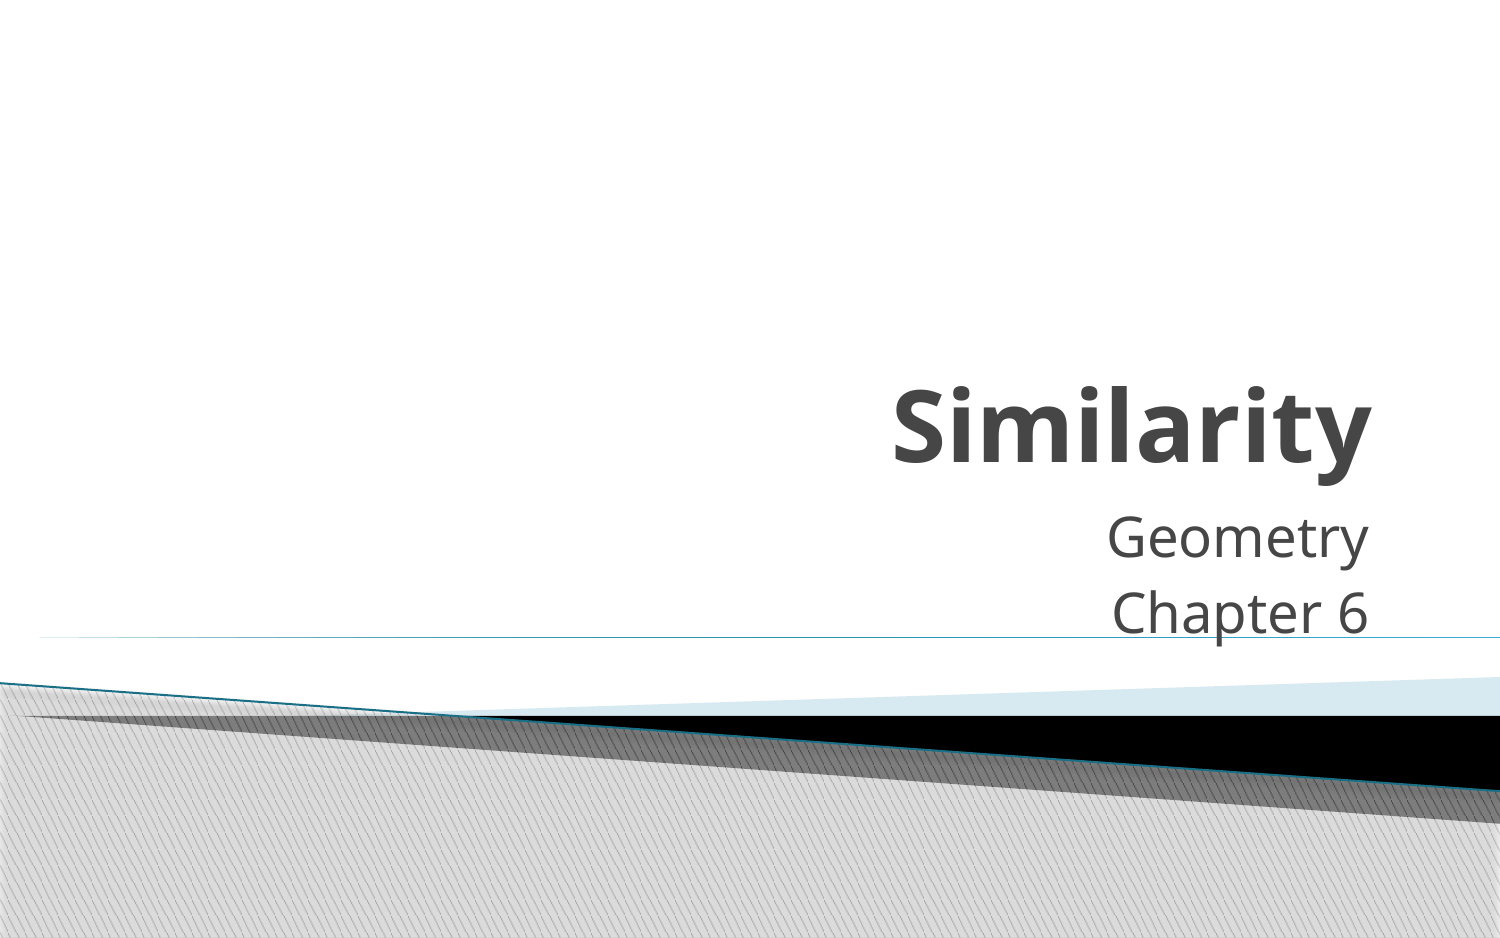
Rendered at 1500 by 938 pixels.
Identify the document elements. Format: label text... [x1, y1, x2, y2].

subtitle Geometry Chapter 6 [112, 493, 1388, 658]
picture [5, 715, 1500, 824]
title Similarity [112, 239, 1388, 490]
